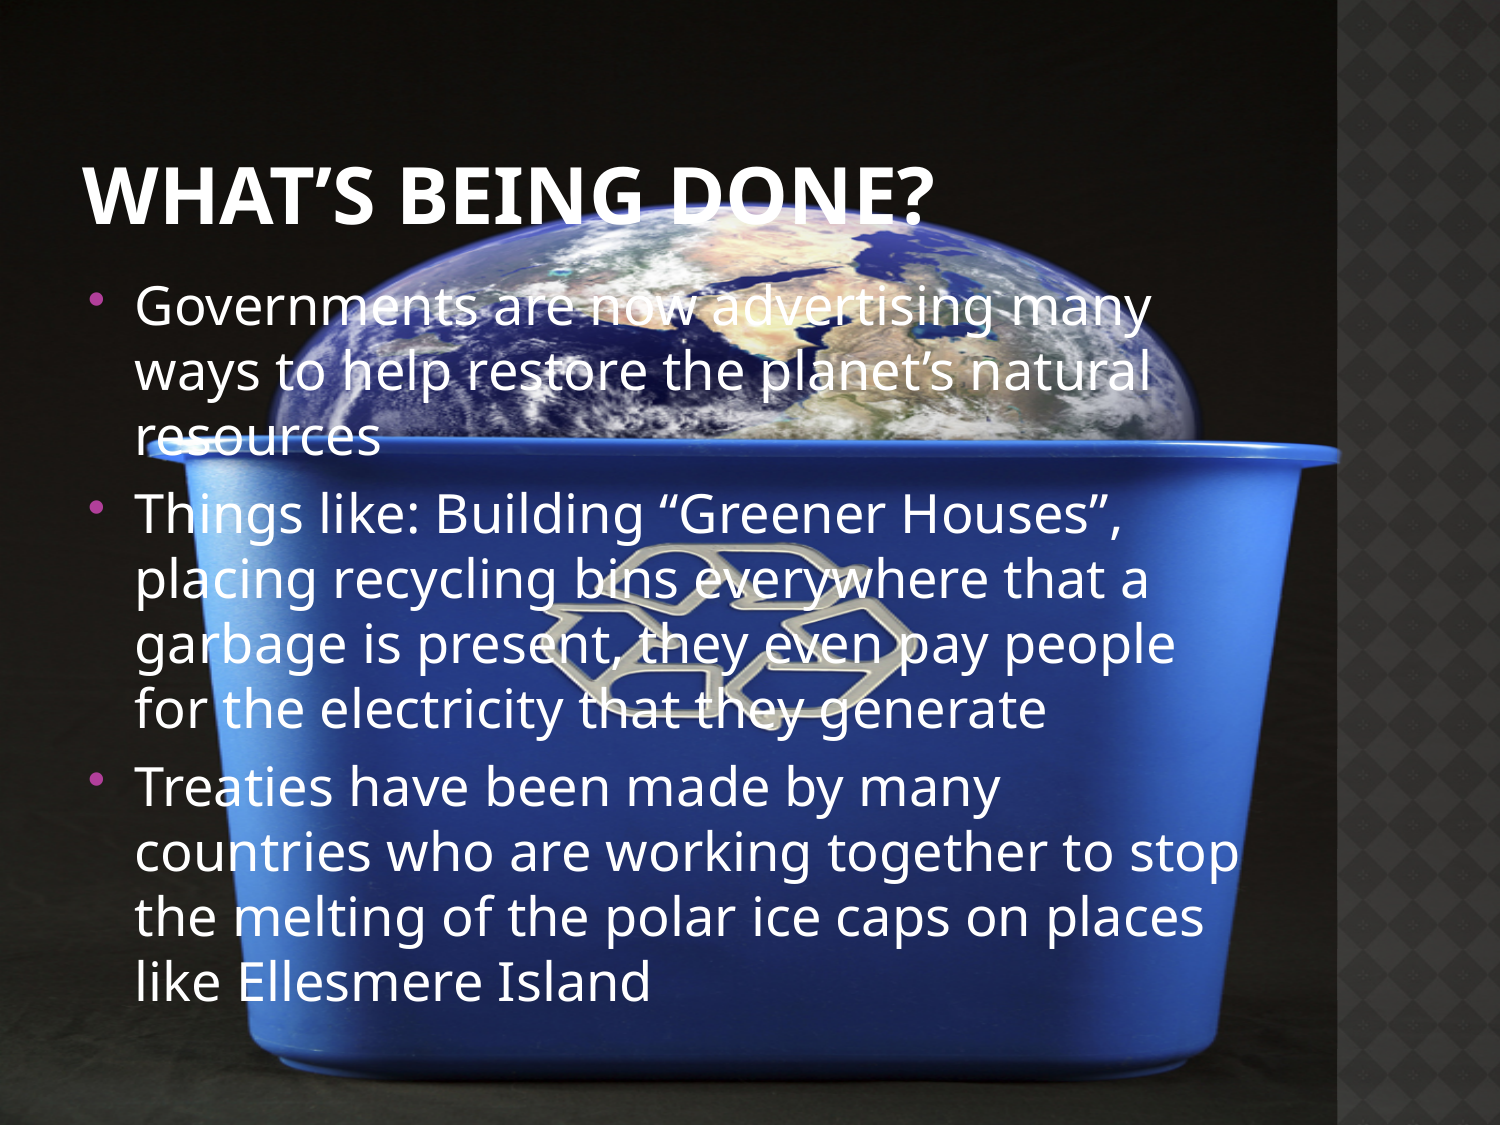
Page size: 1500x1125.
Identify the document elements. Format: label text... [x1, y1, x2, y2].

picture [0, 0, 1500, 1125]
title What’s Being Done? [75, 52, 1263, 240]
list Governments are now advertising many ways to help restore the planet’s natural resources Things like: Building “Greener Houses”, placing recycling bins everywhere that a garbage is present, they even pay people for the electricity that they generate Treaties have been made by many countries who are working together to stop the melting of the polar ice caps on places like Ellesmere Island [75, 264, 1263, 1059]
